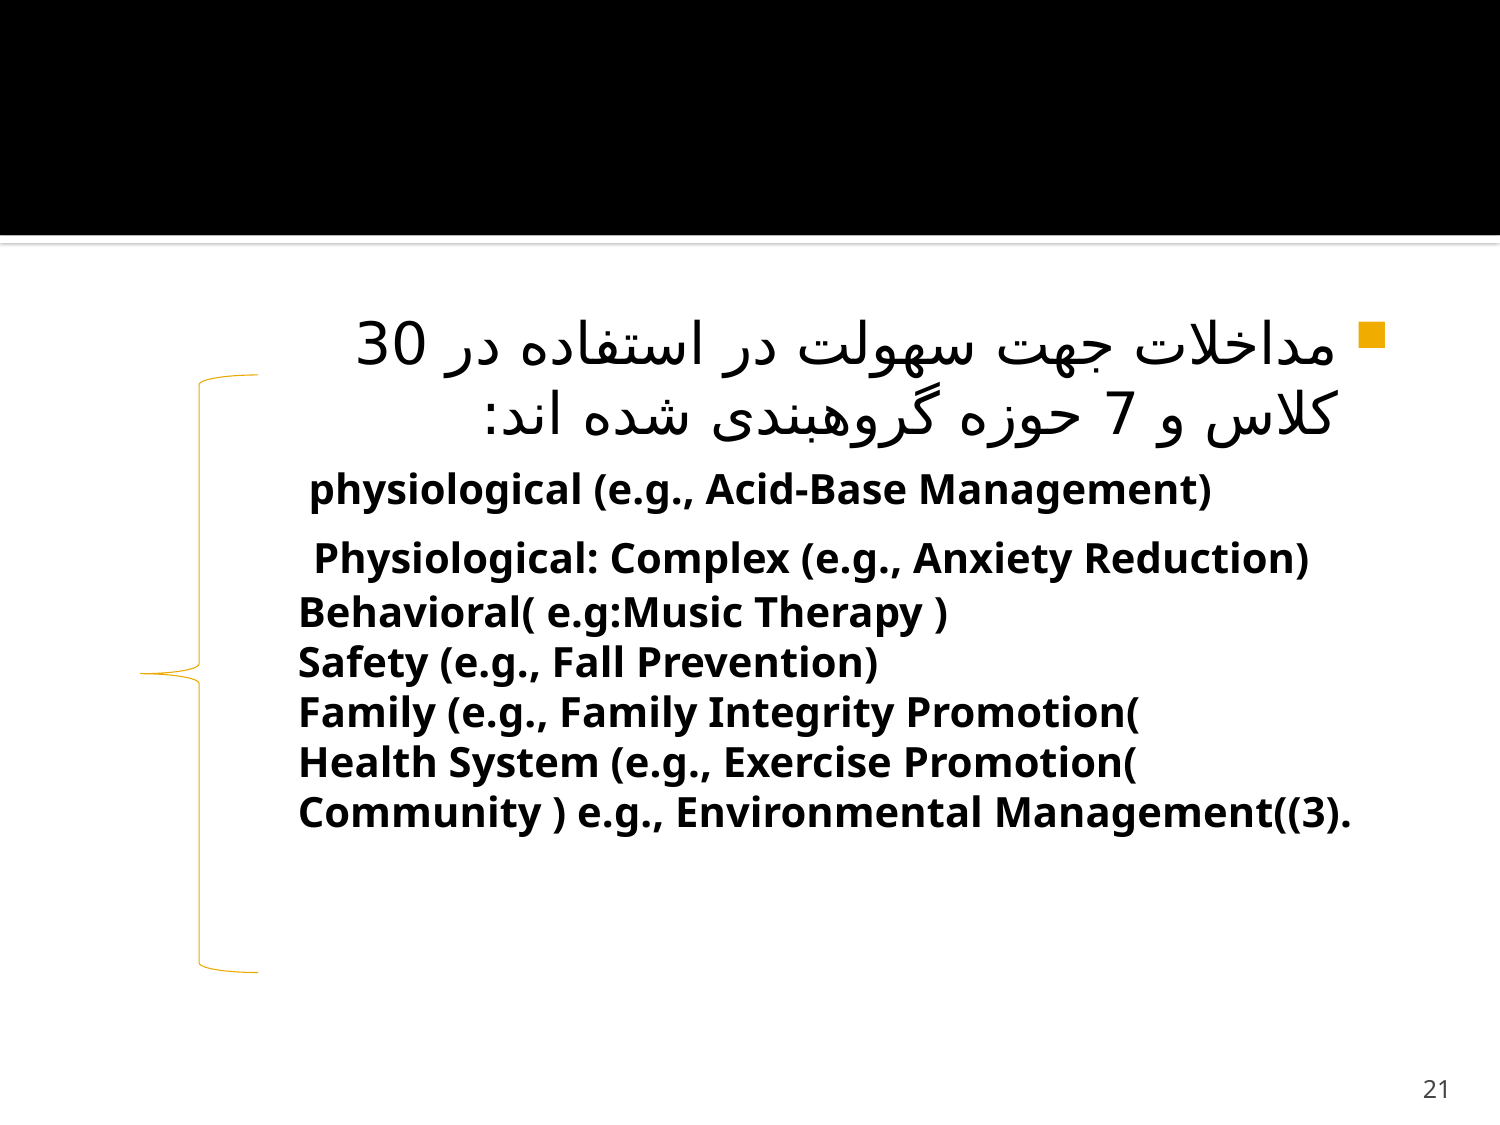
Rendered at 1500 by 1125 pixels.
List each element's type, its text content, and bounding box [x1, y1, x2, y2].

text_box [139, 374, 259, 974]
list مداخلات جهت سهولت در استفاده در 30 کلاس و 7 حوزه گروهبندی شده اند: physiological (e.g., Acid-Base Management) Physiological: Complex (e.g., Anxiety Reduction) Behavioral( e.g:Music Therapy ) Safety (e.g., Fall Prevention) Family (e.g., Family Integrity Promotion( Health System (e.g., Exercise Promotion( Community ) e.g., Environmental Management((3). [269, 291, 1425, 1050]
slide_number 21 [1345, 1062, 1467, 1108]
